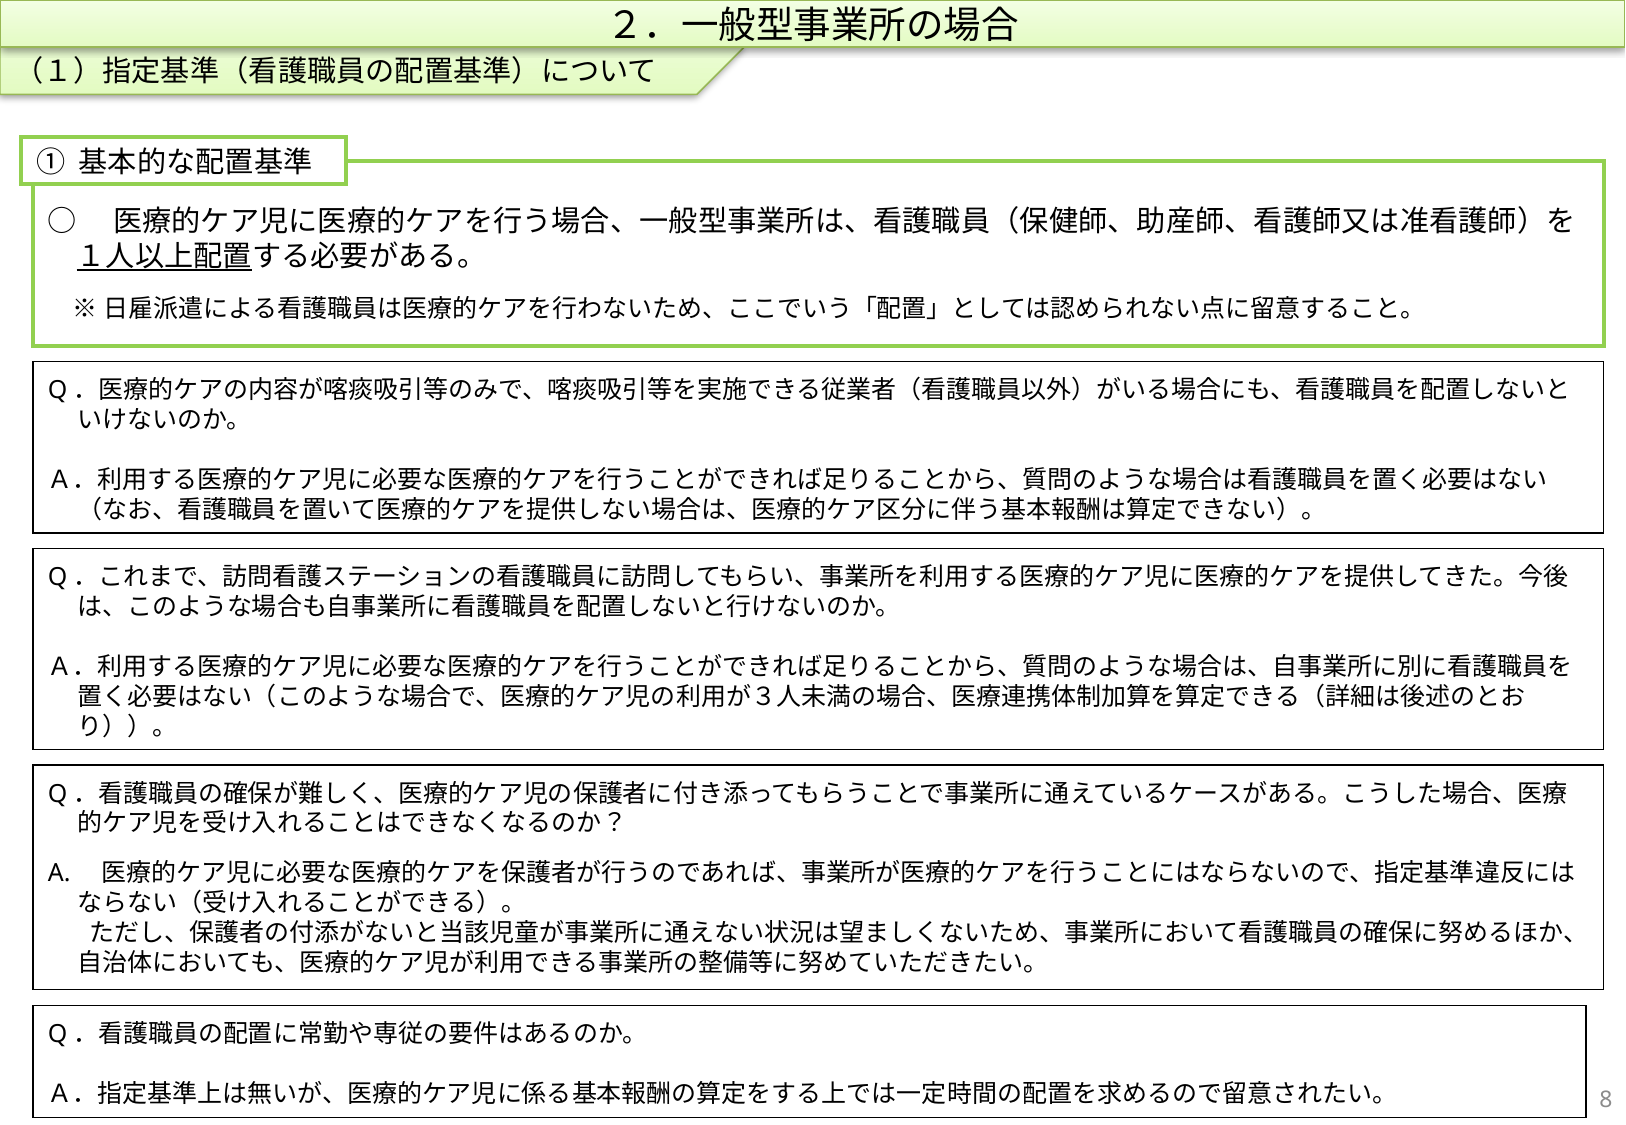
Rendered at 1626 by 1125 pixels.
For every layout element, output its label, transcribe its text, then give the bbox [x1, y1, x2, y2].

text_box Q．これまで、訪問看護ステーションの看護職員に訪問してもらい、事業所を利用する医療的ケア児に医療的ケアを提供してきた。今後は、このような場合も自事業所に看護職員を配置しないと行けないのか。 Ａ．利用する医療的ケア児に必要な医療的ケアを行うことができれば足りることから、質問のような場合は、自事業所に別に看護職員を置く必要はない（このような場合で、医療的ケア児の利用が３人未満の場合、医療連携体制加算を算定できる（詳細は後述のとおり））。 [32, 548, 1604, 750]
text_box Q．医療的ケアの内容が喀痰吸引等のみで、喀痰吸引等を実施できる従業者（看護職員以外）がいる場合にも、看護職員を配置しないといけないのか。 Ａ．利用する医療的ケア児に必要な医療的ケアを行うことができれば足りることから、質問のような場合は看護職員を置く必要はない（なお、看護職員を置いて医療的ケアを提供しない場合は、医療的ケア区分に伴う基本報酬は算定できない）。 [32, 361, 1604, 533]
text_box Q．看護職員の確保が難しく、医療的ケア児の保護者に付き添ってもらうことで事業所に通えているケースがある。こうした場合、医療的ケア児を受け入れることはできなくなるのか？ A. 医療的ケア児に必要な医療的ケアを保護者が行うのであれば、事業所が医療的ケアを行うことにはならないので、指定基準違反にはならない（受け入れることができる）。 ただし、保護者の付添がないと当該児童が事業所に通えない状況は望ましくないため、事業所において看護職員の確保に努めるほか、自治体においても、医療的ケア児が利用できる事業所の整備等に努めていただきたい。 [32, 765, 1604, 990]
text_box Q．看護職員の配置に常勤や専従の要件はあるのか。 Ａ．指定基準上は無いが、医療的ケア児に係る基本報酬の算定をする上では一定時間の配置を求めるので留意されたい。 [32, 1005, 1586, 1118]
text_box （１）指定基準（看護職員の配置基準）について [0, 56, 735, 96]
text_box ２．一般型事業所の場合 [0, 0, 1625, 48]
text_box ① 基本的な配置基準 [21, 137, 346, 185]
text_box ○ 医療的ケア児に医療的ケアを行う場合、一般型事業所は、看護職員（保健師、助産師、看護師又は准看護師）を１人以上配置する必要がある。 ※ 日雇派遣による看護職員は医療的ケアを行わないため、ここでいう「配置」としては認められない点に留意すること。 [32, 160, 1604, 346]
slide_number 7 [1248, 1070, 1625, 1125]
